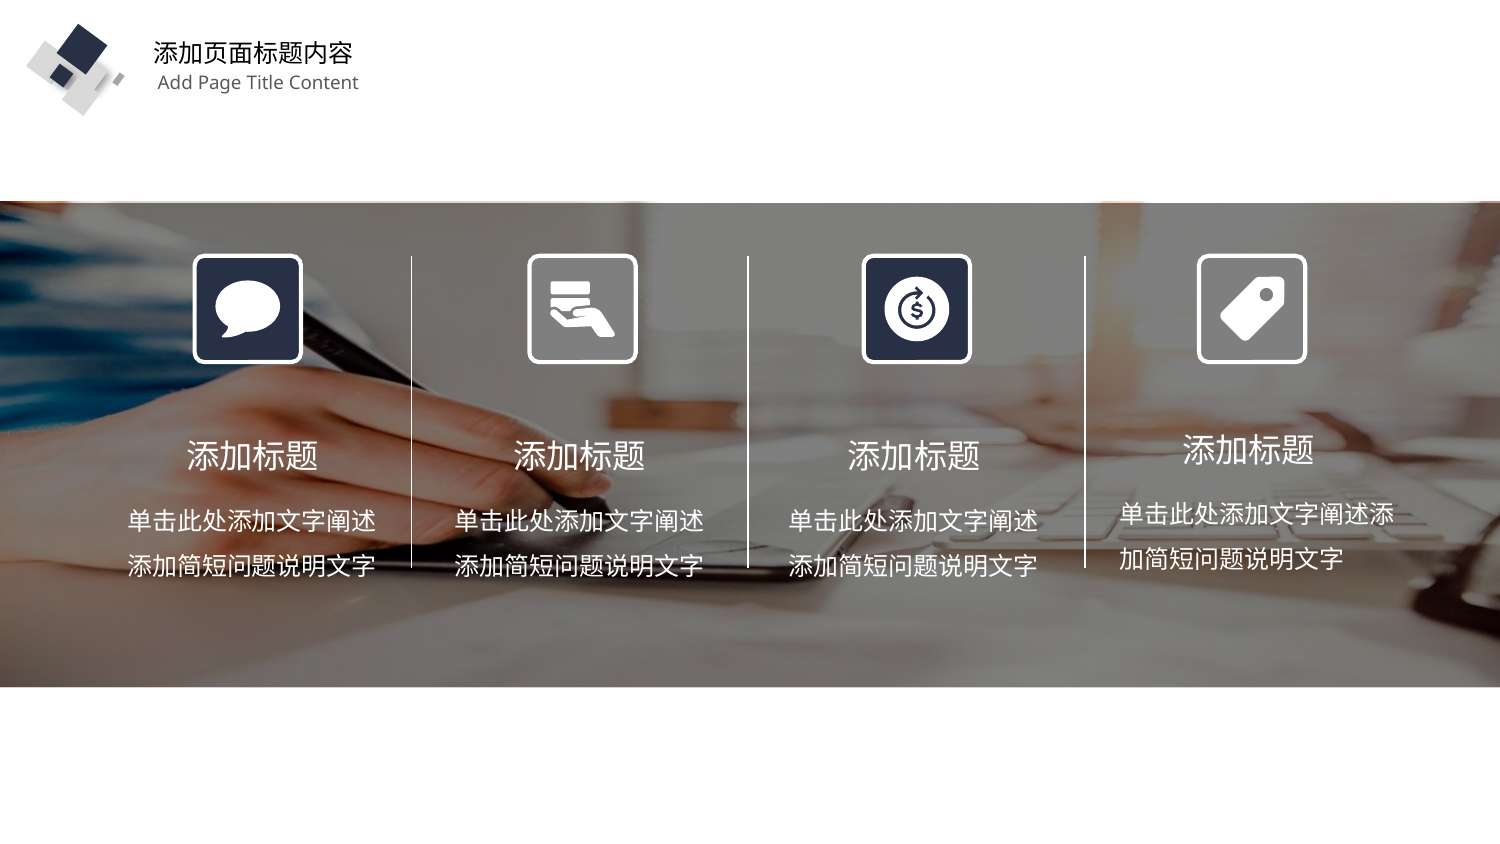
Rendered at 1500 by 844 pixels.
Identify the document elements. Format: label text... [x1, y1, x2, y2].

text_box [0, 201, 1500, 688]
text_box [194, 255, 302, 363]
text_box 添加页面标题内容 [139, 30, 369, 76]
text_box Add Page Title Content [142, 63, 374, 101]
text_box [1198, 255, 1306, 363]
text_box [438, 420, 727, 569]
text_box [111, 420, 399, 569]
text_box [863, 255, 971, 363]
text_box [1104, 410, 1410, 569]
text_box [529, 255, 636, 363]
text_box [32, 36, 115, 116]
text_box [773, 420, 1061, 569]
